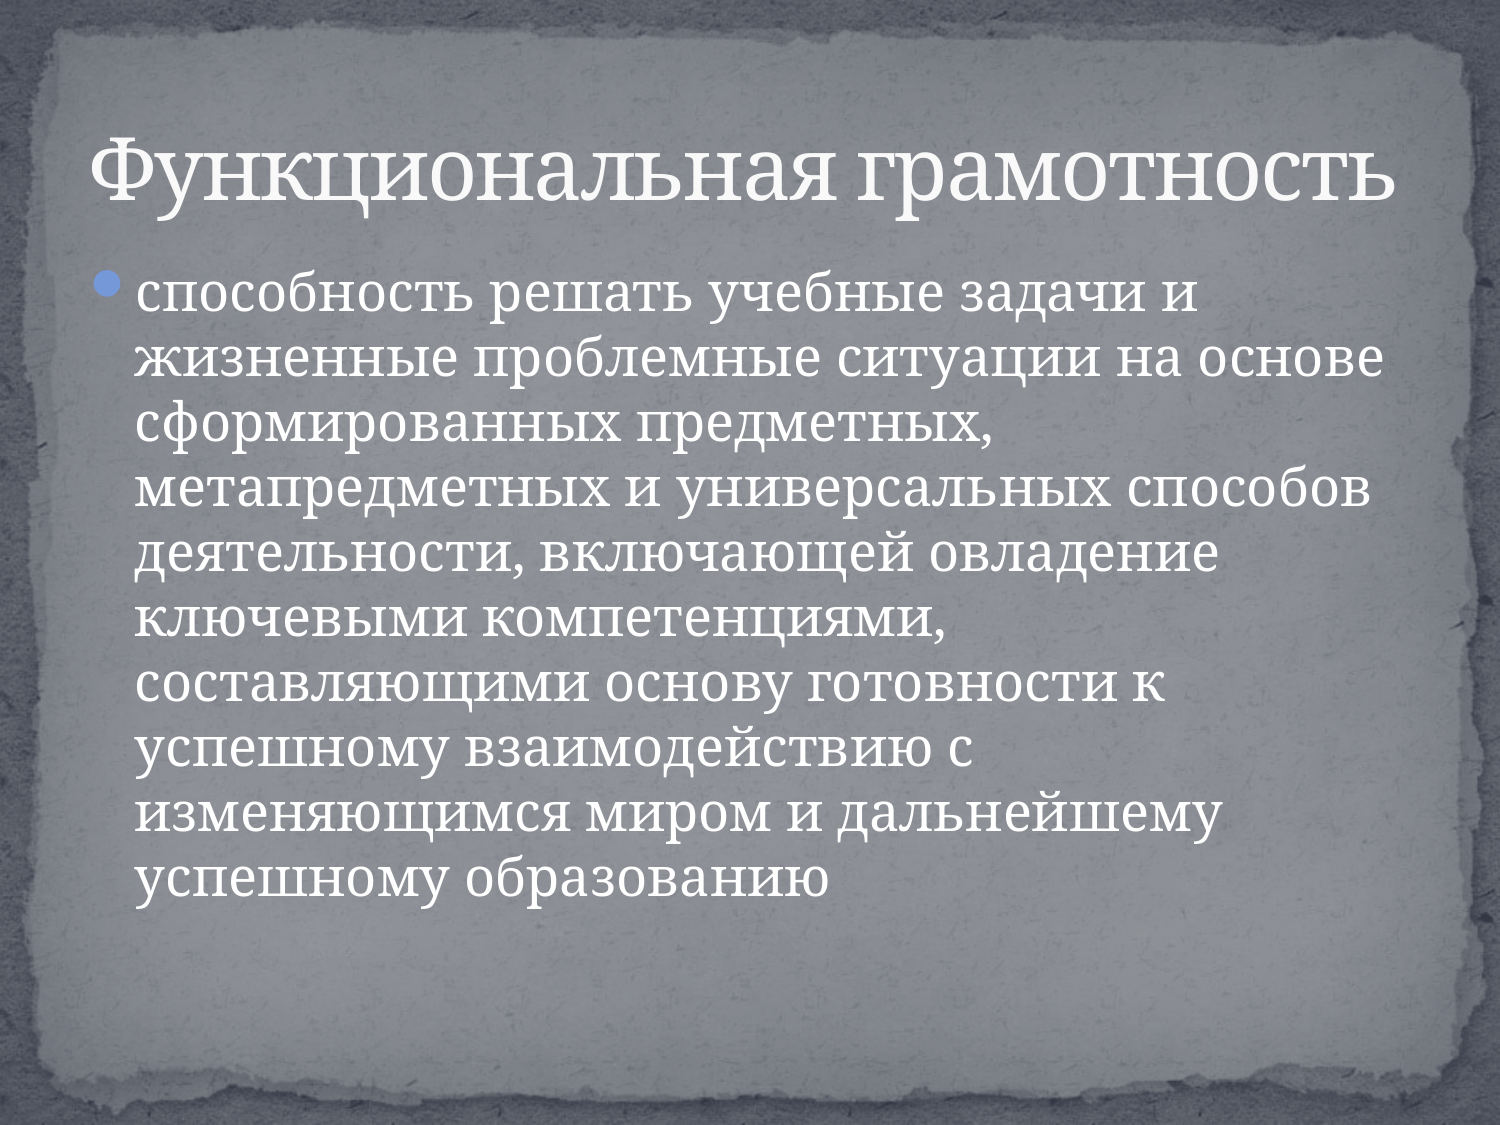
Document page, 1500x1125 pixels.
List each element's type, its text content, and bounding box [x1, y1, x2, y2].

list способность решать учебные задачи и жизненные проблемные ситуации на основе сформированных предметных, метапредметных и универсальных способов деятельности, включающей овладение ключевыми компетенциями, составляющими основу готовности к успешному взаимодействию с изменяющимся миром и дальнейшему успешному образованию [75, 249, 1425, 1000]
title Функциональная грамотность [74, 24, 1425, 225]
